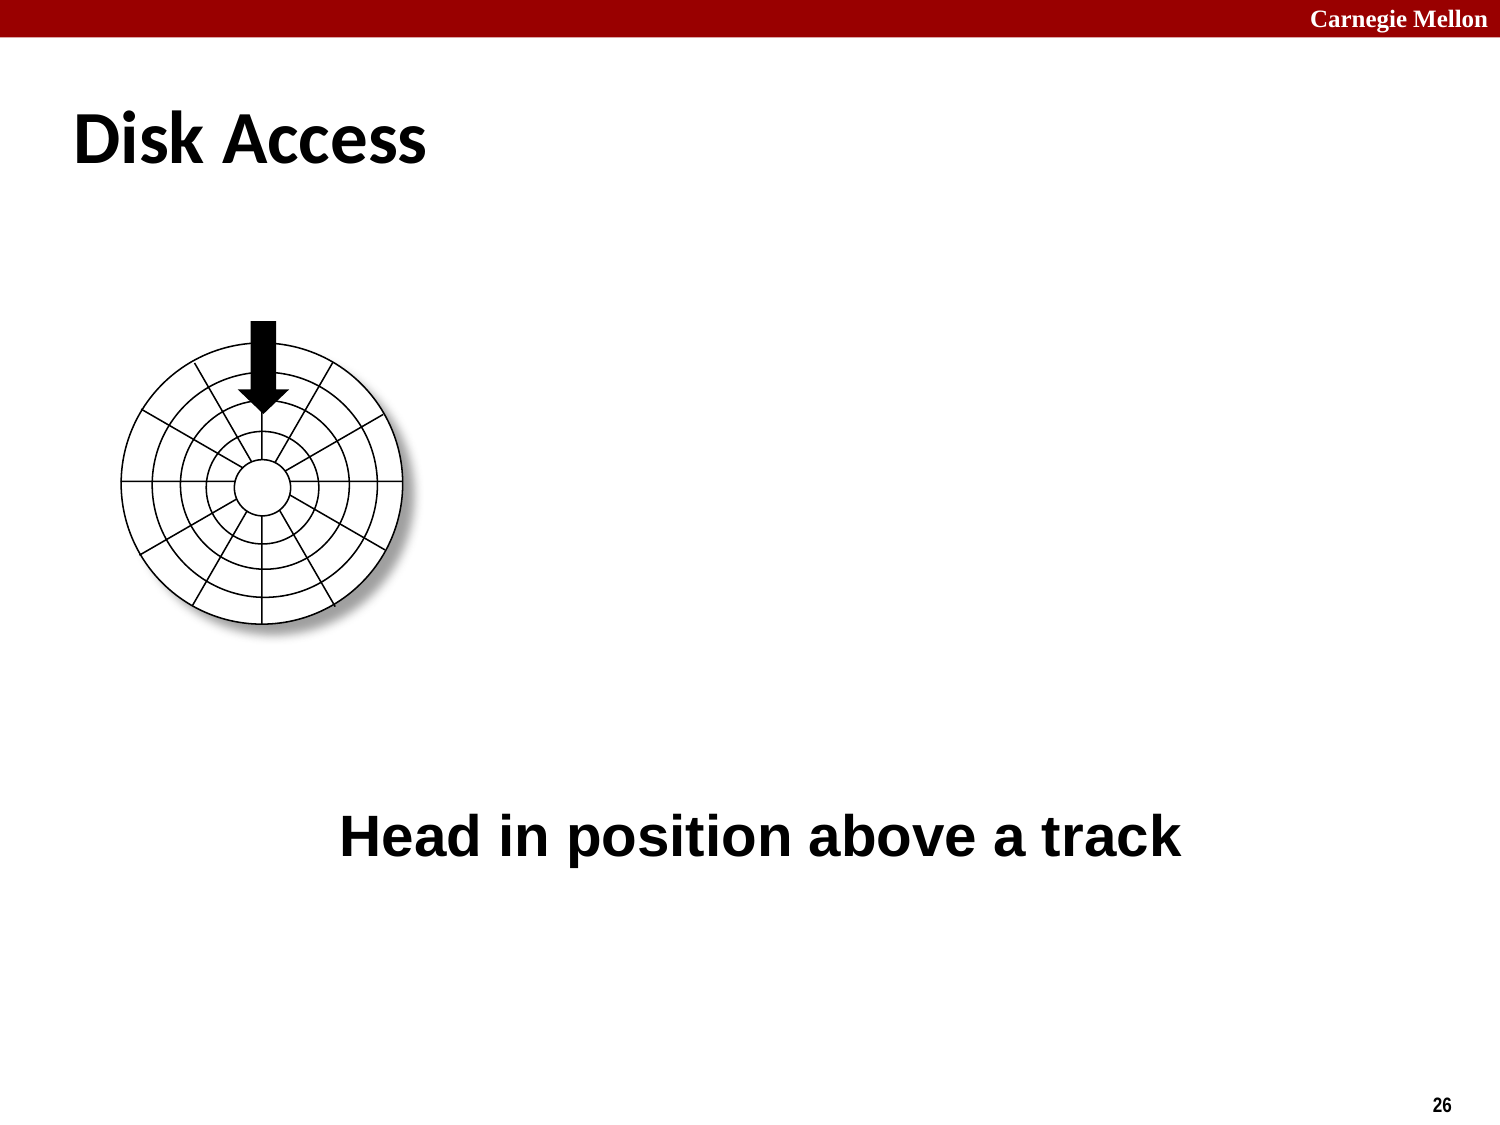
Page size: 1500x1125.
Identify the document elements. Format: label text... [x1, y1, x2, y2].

text_box [251, 321, 276, 341]
text_box Head in position above a track [324, 737, 1213, 875]
title Disk Access [58, 71, 1305, 197]
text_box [120, 342, 405, 626]
